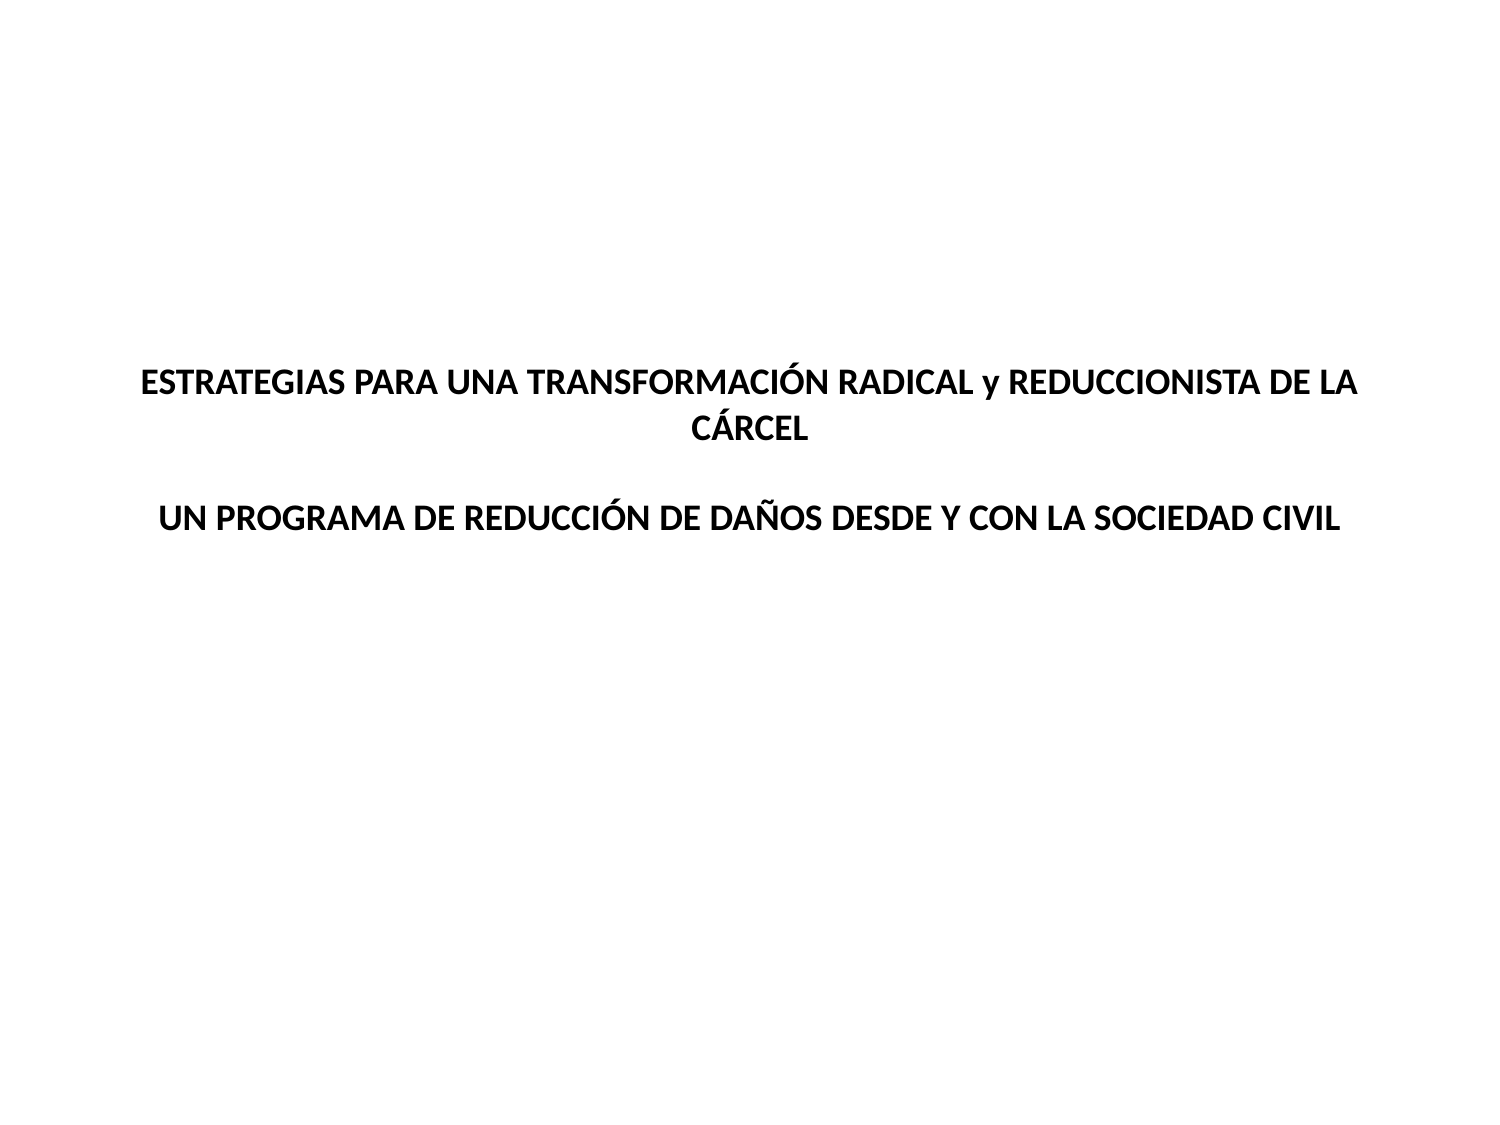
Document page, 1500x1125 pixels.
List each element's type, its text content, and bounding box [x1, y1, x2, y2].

title ESTRATEGIAS PARA UNA TRANSFORMACIÓN RADICAL y REDUCCIONISTA DE LA CÁRCEL UN PROGRAMA DE REDUCCIÓN DE DAÑOS DESDE Y CON LA SOCIEDAD CIVIL [112, 349, 1388, 591]
